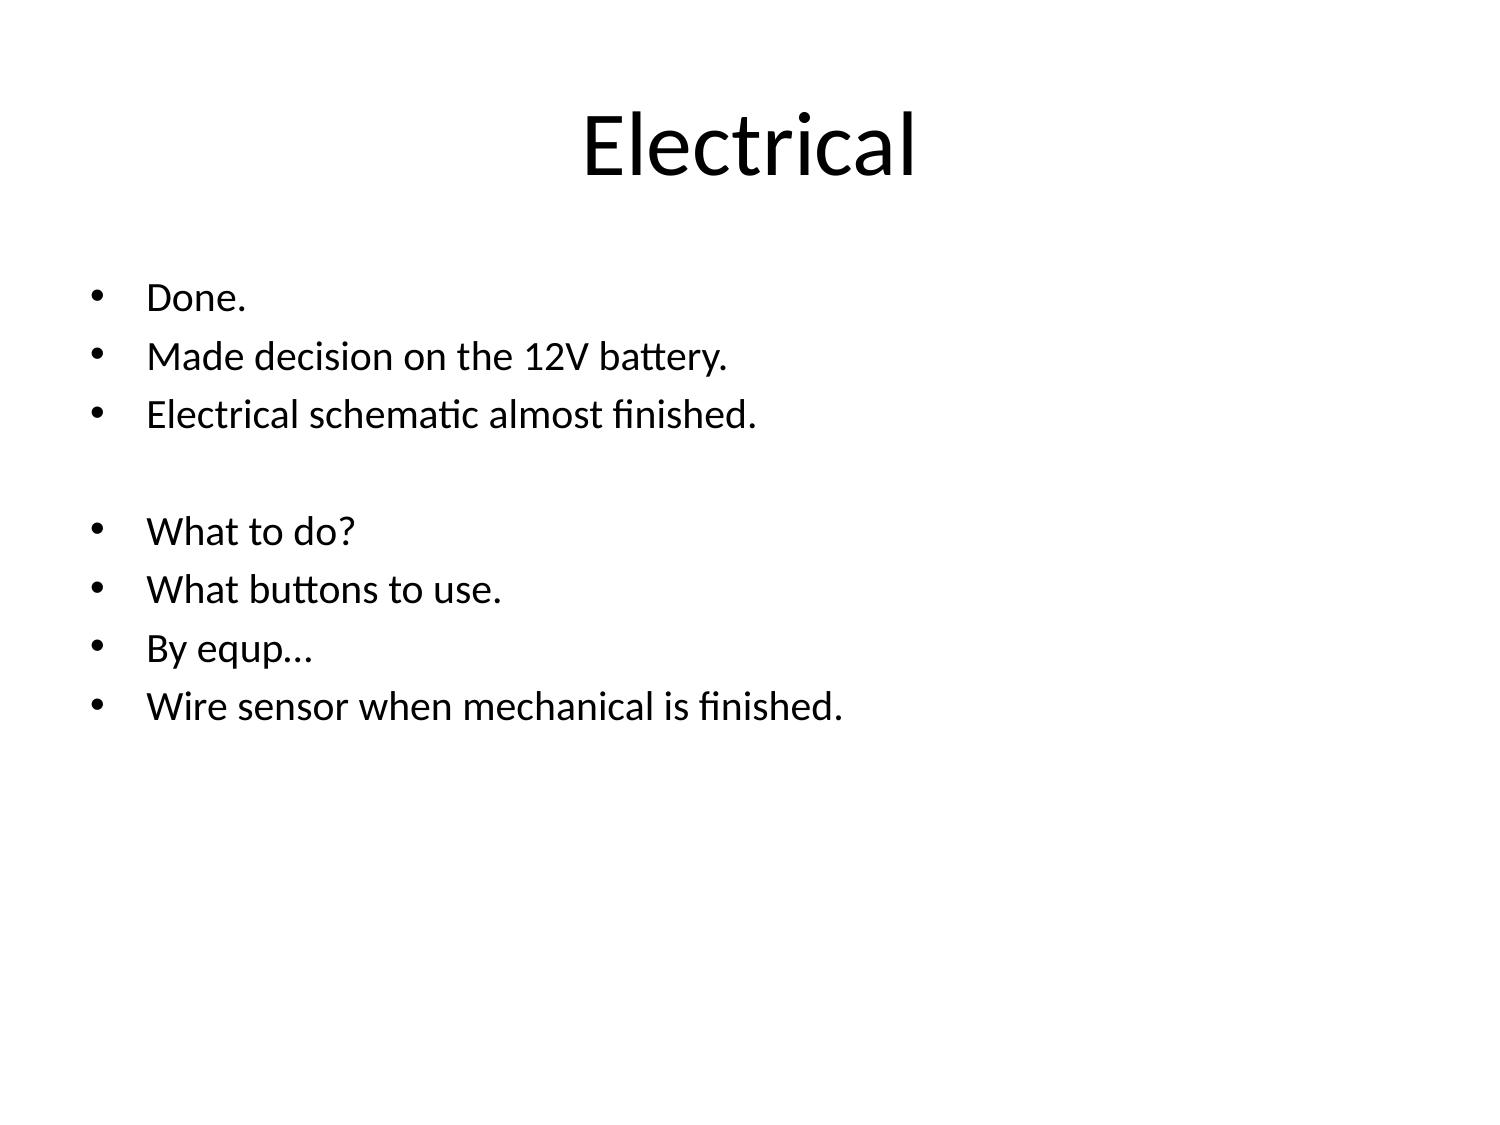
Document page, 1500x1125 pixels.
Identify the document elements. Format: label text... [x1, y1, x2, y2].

list Done. Made decision on the 12V battery. Electrical schematic almost finished. What to do? What buttons to use. By equp… Wire sensor when mechanical is finished. [75, 262, 1425, 1005]
title Electrical [75, 45, 1425, 233]
